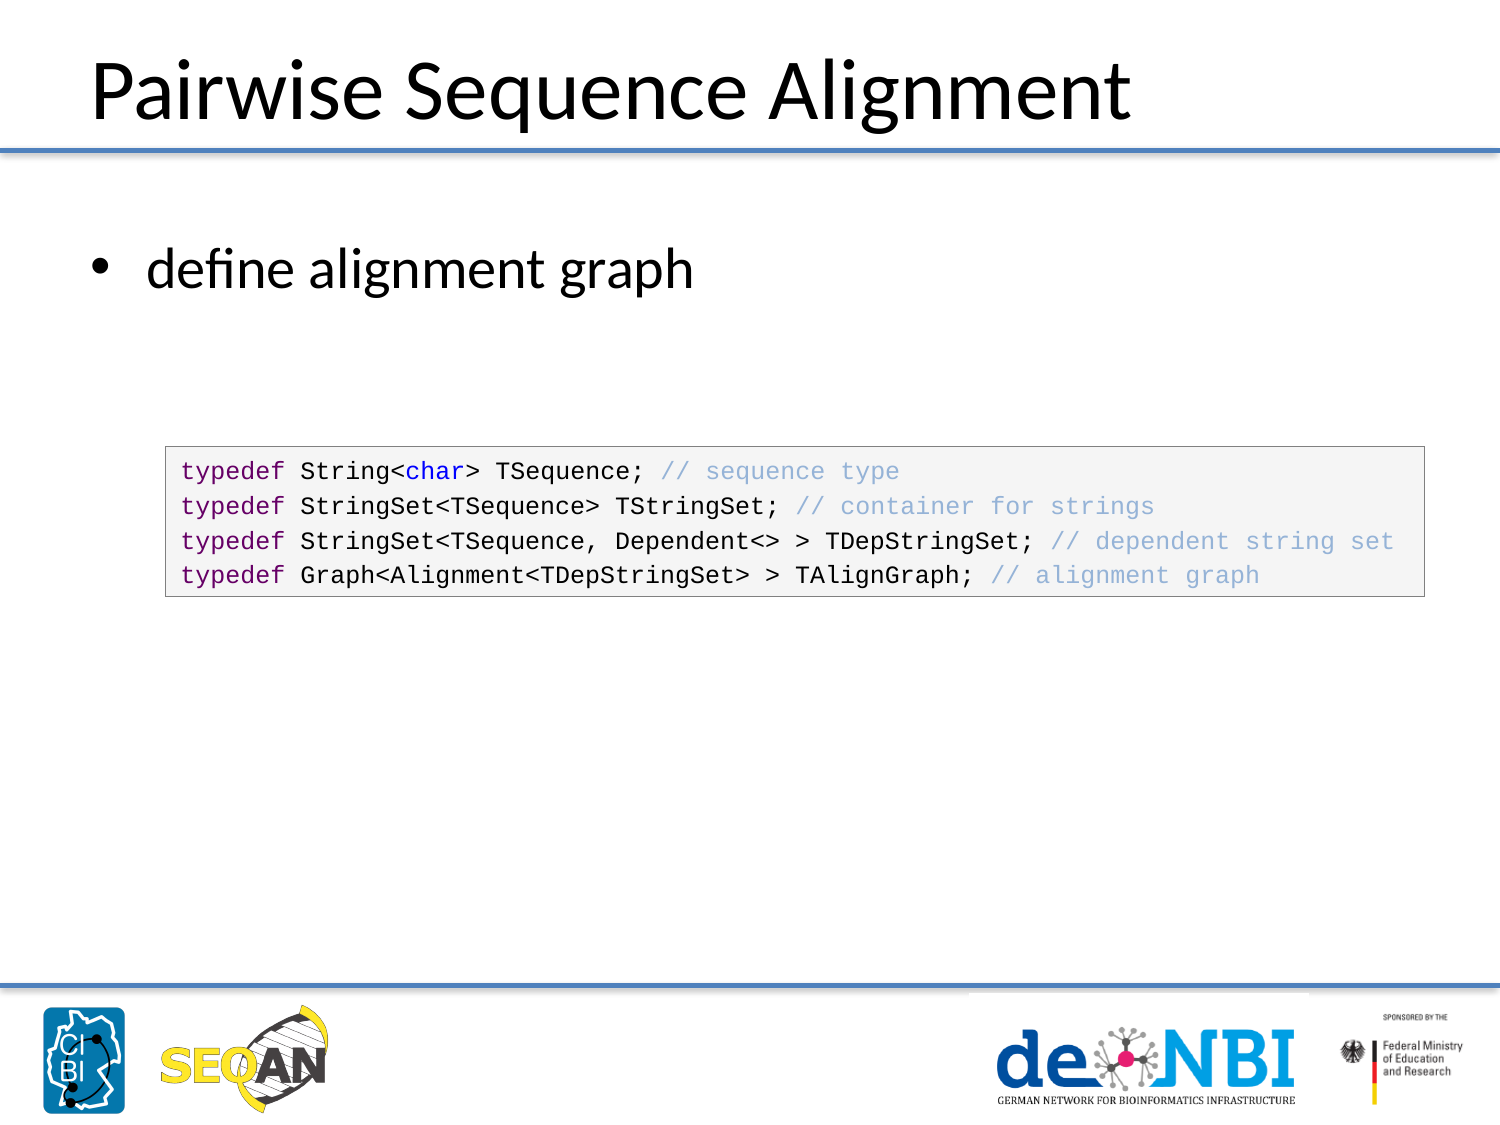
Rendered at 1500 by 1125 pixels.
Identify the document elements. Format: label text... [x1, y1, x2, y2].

list define alignment graph [75, 222, 1425, 888]
picture [48, 1010, 120, 1109]
title Pairwise Sequence Alignment [75, 25, 1425, 145]
picture [969, 993, 1309, 1122]
text_box typedef String<char> TSequence; // sequence type typedef StringSet<TSequence> TStringSet; // container for strings typedef StringSet<TSequence, Dependent<> > TDepStringSet; // dependent string set typedef Graph<Alignment<TDepStringSet> > TAlignGraph; // alignment graph [165, 446, 1425, 597]
picture [141, 1002, 332, 1121]
